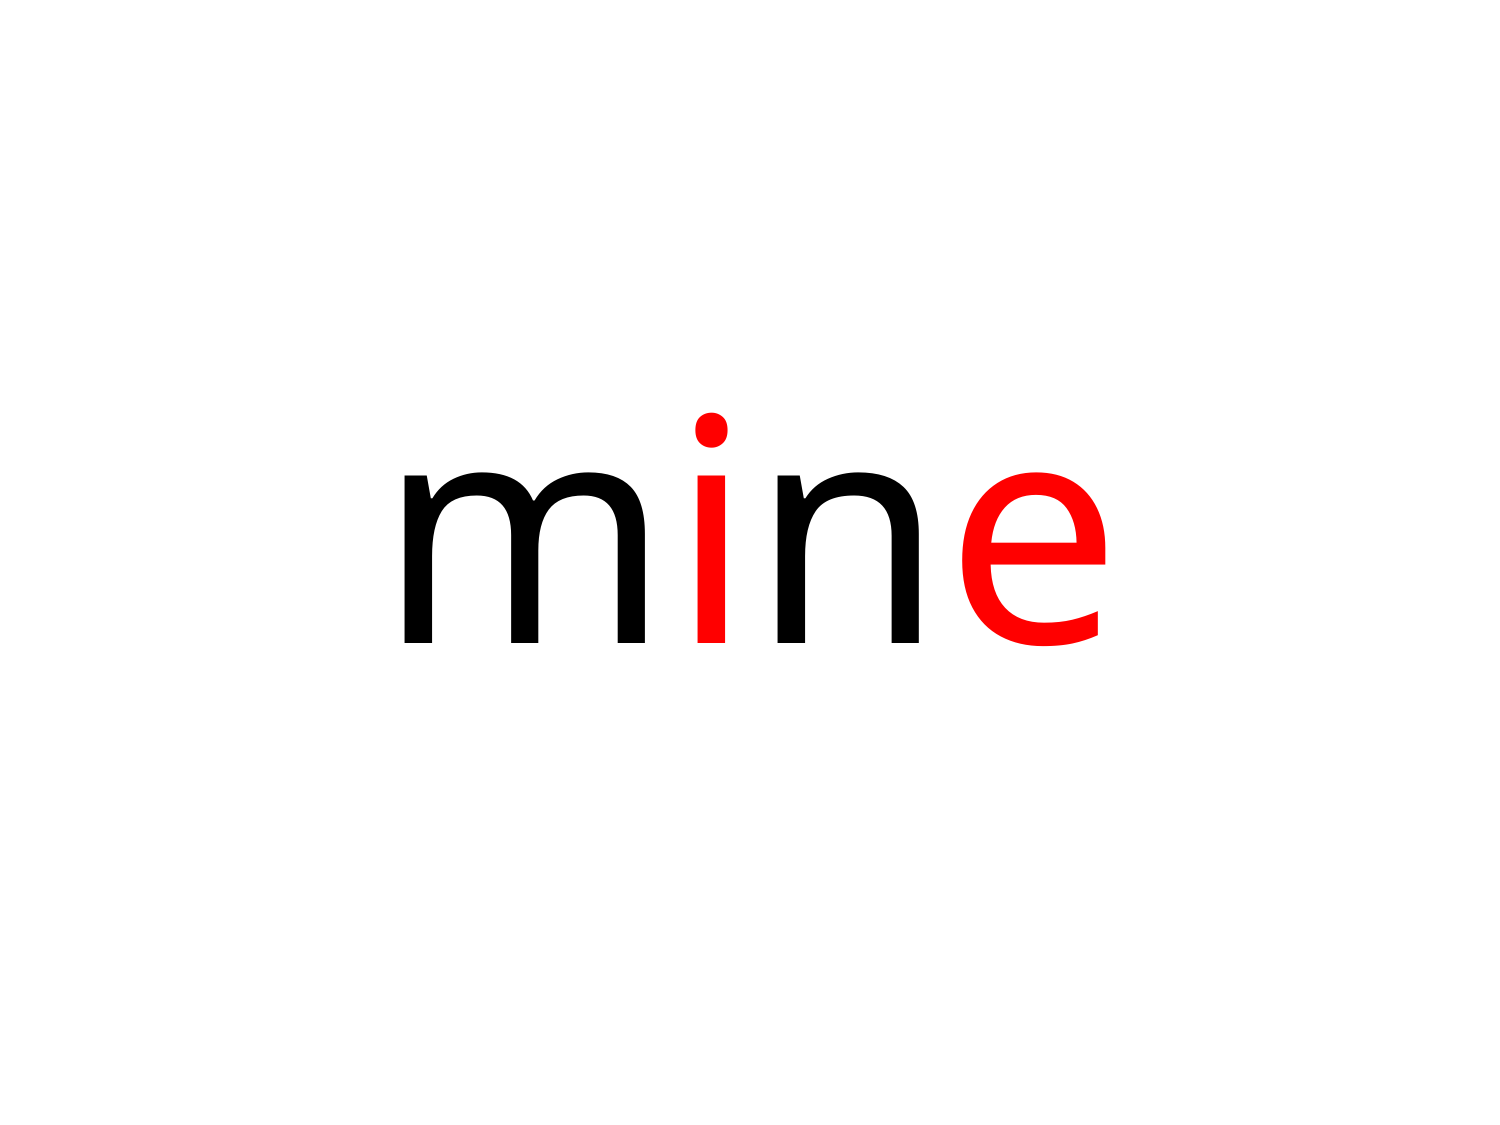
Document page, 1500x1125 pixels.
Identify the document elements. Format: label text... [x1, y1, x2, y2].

title mine [75, 425, 1425, 613]
